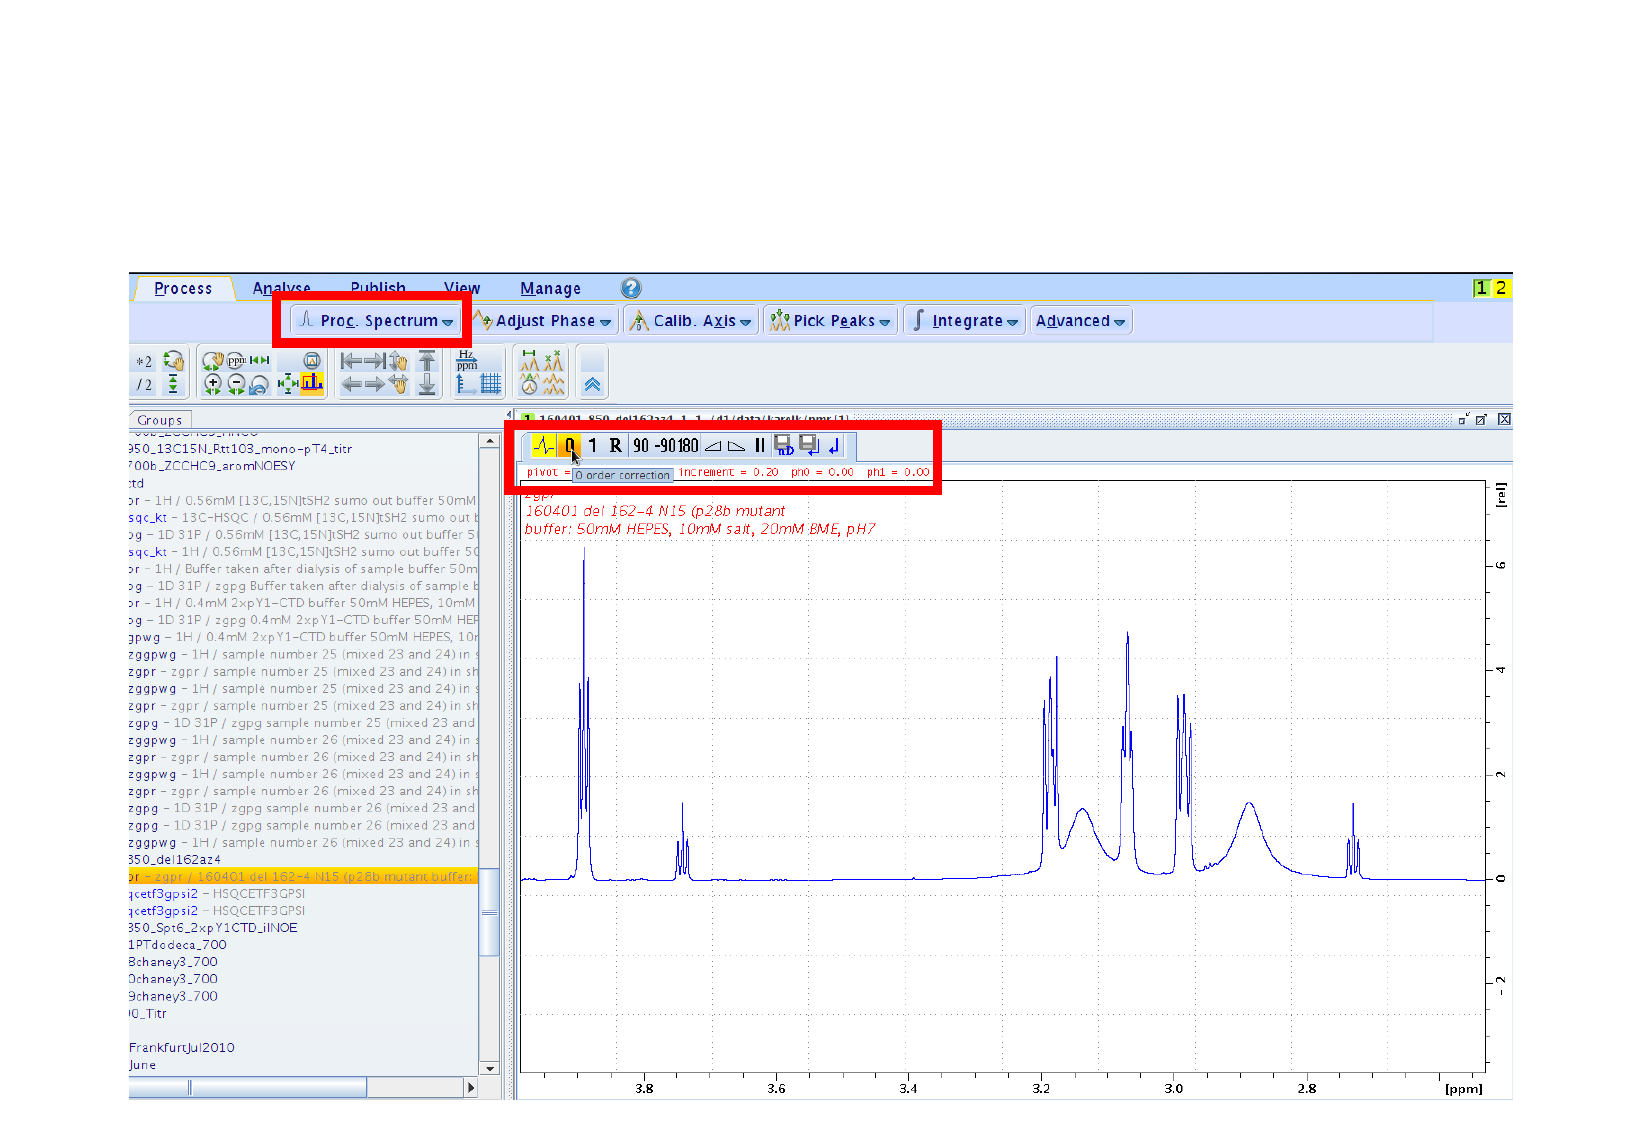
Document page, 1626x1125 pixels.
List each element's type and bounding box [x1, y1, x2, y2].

picture [129, 272, 1513, 1100]
